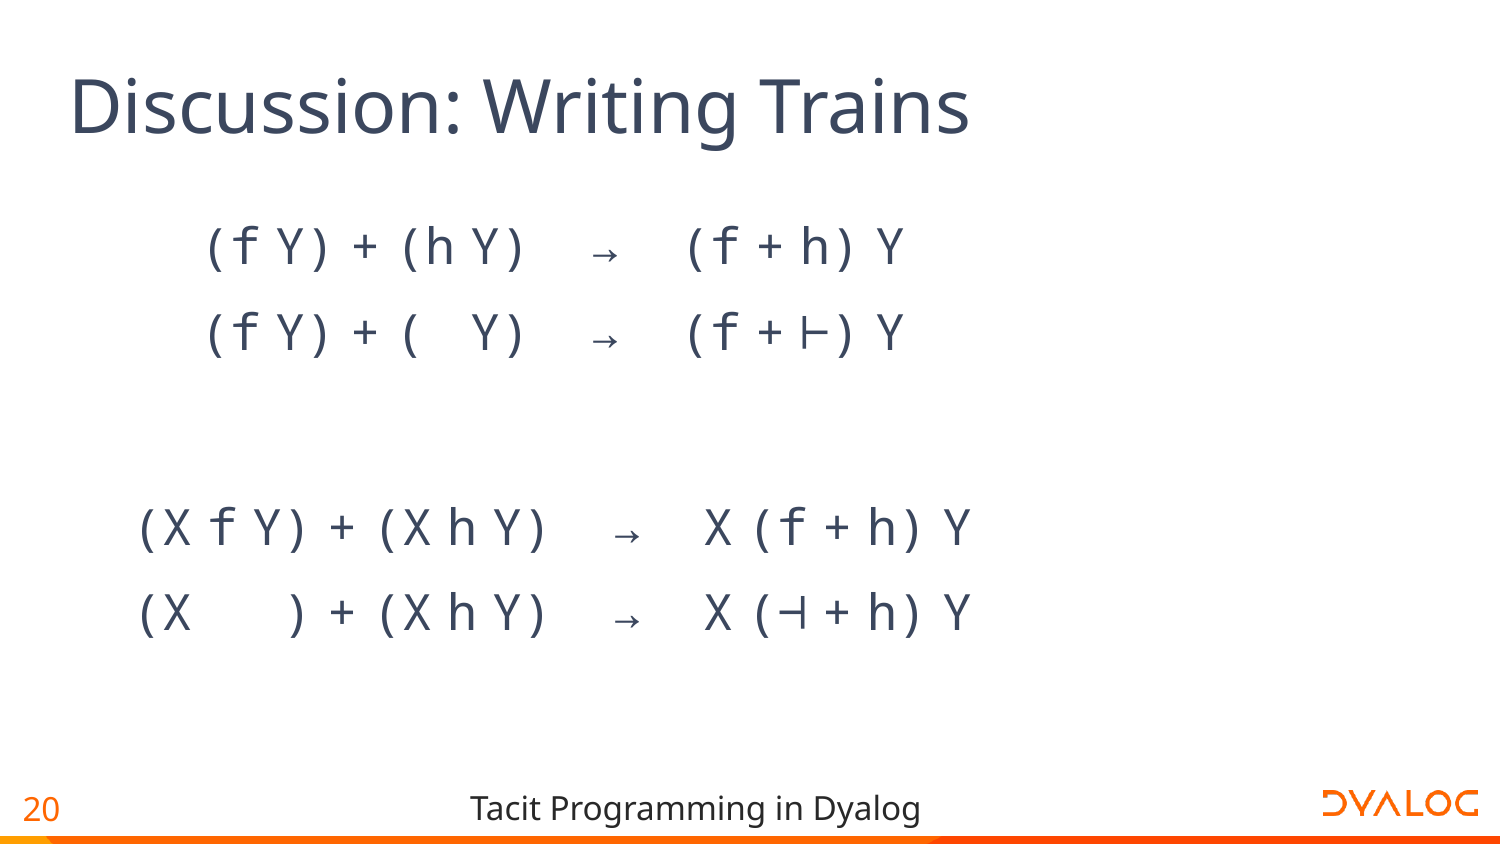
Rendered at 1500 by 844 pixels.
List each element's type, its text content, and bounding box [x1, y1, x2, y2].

title Discussion: Writing Trains [53, 43, 1121, 157]
picture [1323, 790, 1478, 816]
picture [0, 836, 1500, 844]
list (f Y) + (h Y) → (f + h) Y (f Y) + ( Y) → (f + ⊢) Y (X f Y) + (X h Y) → X (f + h) Y (X ) + (X h Y) → X (⊣ + h) Y [53, 207, 1053, 740]
